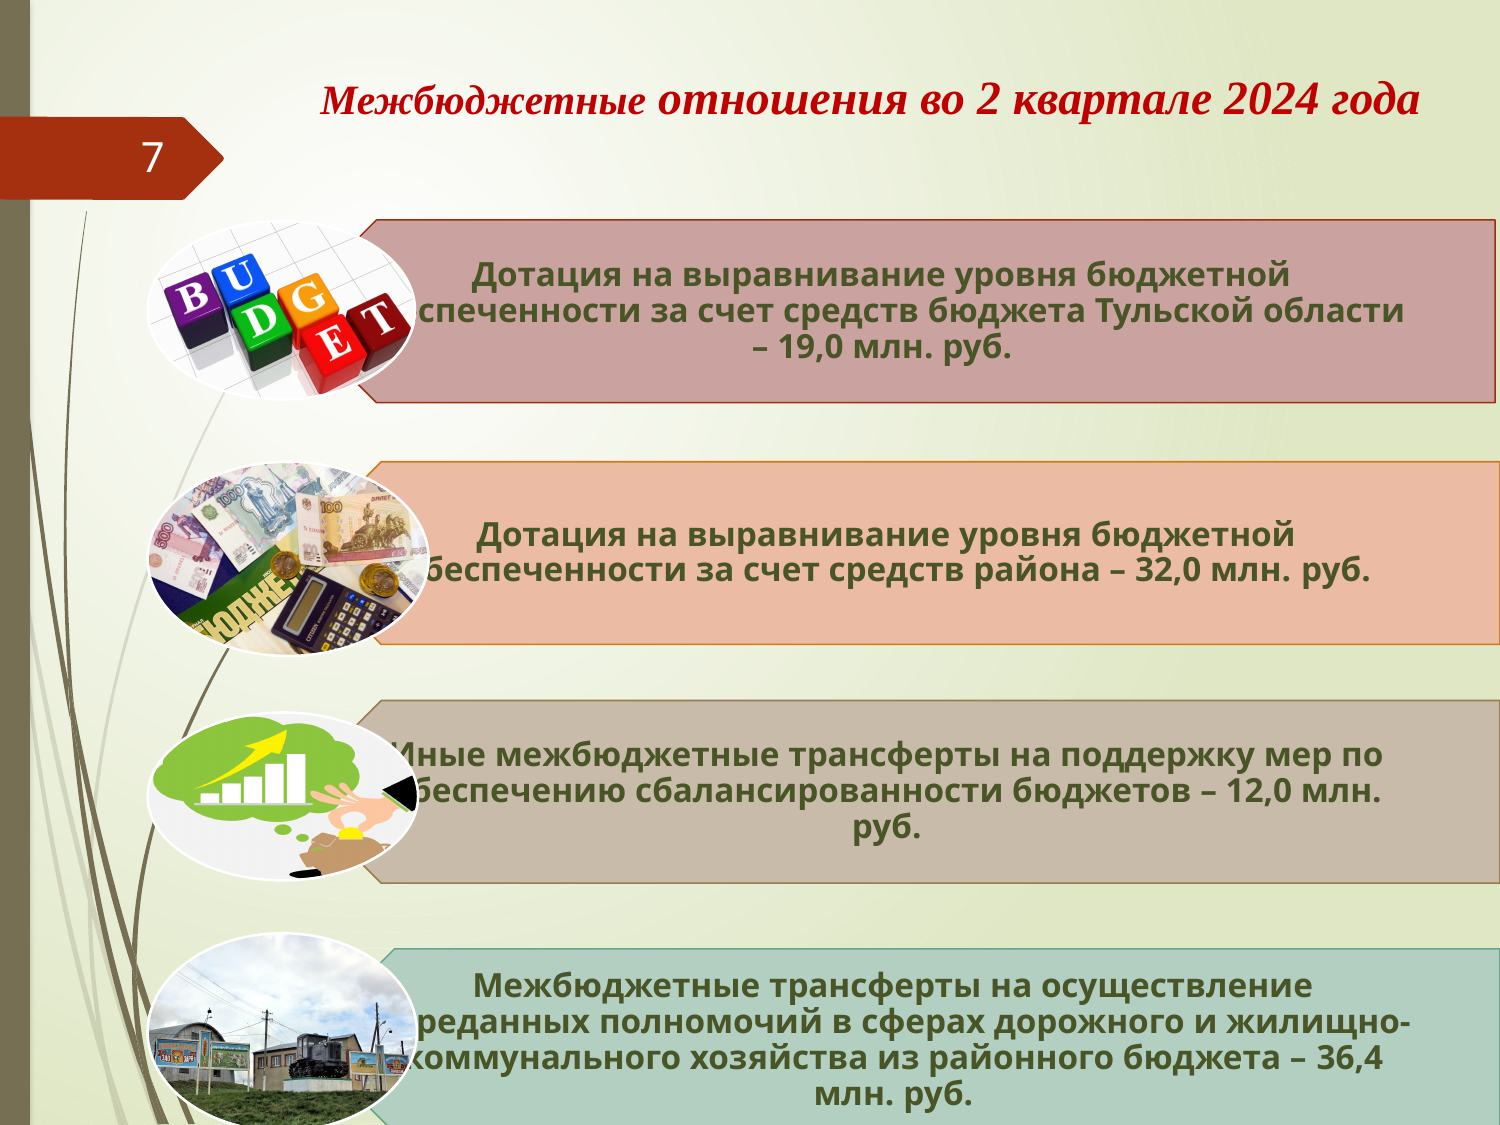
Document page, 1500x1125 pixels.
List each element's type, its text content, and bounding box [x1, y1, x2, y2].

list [147, 219, 1500, 1125]
slide_number 7 [83, 129, 180, 190]
title Межбюджетные отношения во 2 квартале 2024 года [242, 0, 1500, 193]
